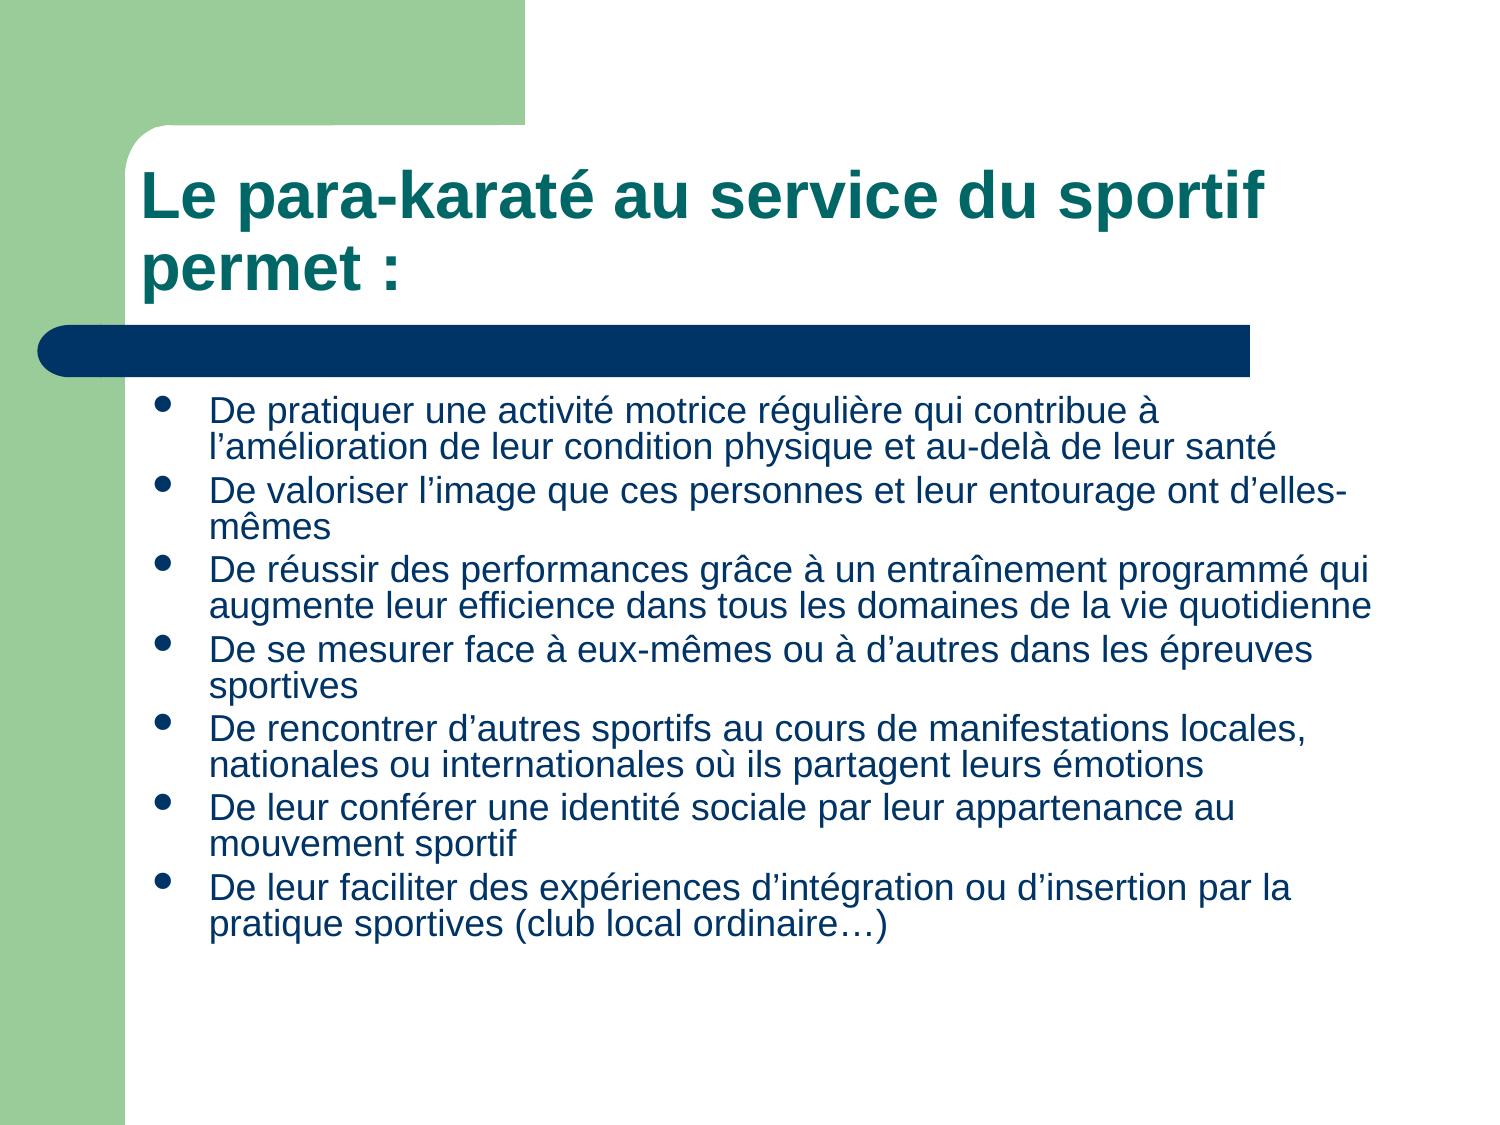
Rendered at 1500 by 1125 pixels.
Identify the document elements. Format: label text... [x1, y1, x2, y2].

title Le para-karaté au service du sportif permet : [125, 125, 1425, 313]
list De pratiquer une activité motrice régulière qui contribue à l’amélioration de leur condition physique et au-delà de leur santé De valoriser l’image que ces personnes et leur entourage ont d’elles-mêmes De réussir des performances grâce à un entraînement programmé qui augmente leur efficience dans tous les domaines de la vie quotidienne De se mesurer face à eux-mêmes ou à d’autres dans les épreuves sportives De rencontrer d’autres sportifs au cours de manifestations locales, nationales ou internationales où ils partagent leurs émotions De leur conférer une identité sociale par leur appartenance au mouvement sportif De leur faciliter des expériences d’intégration ou d’insertion par la pratique sportives (club local ordinaire…) [137, 387, 1400, 999]
